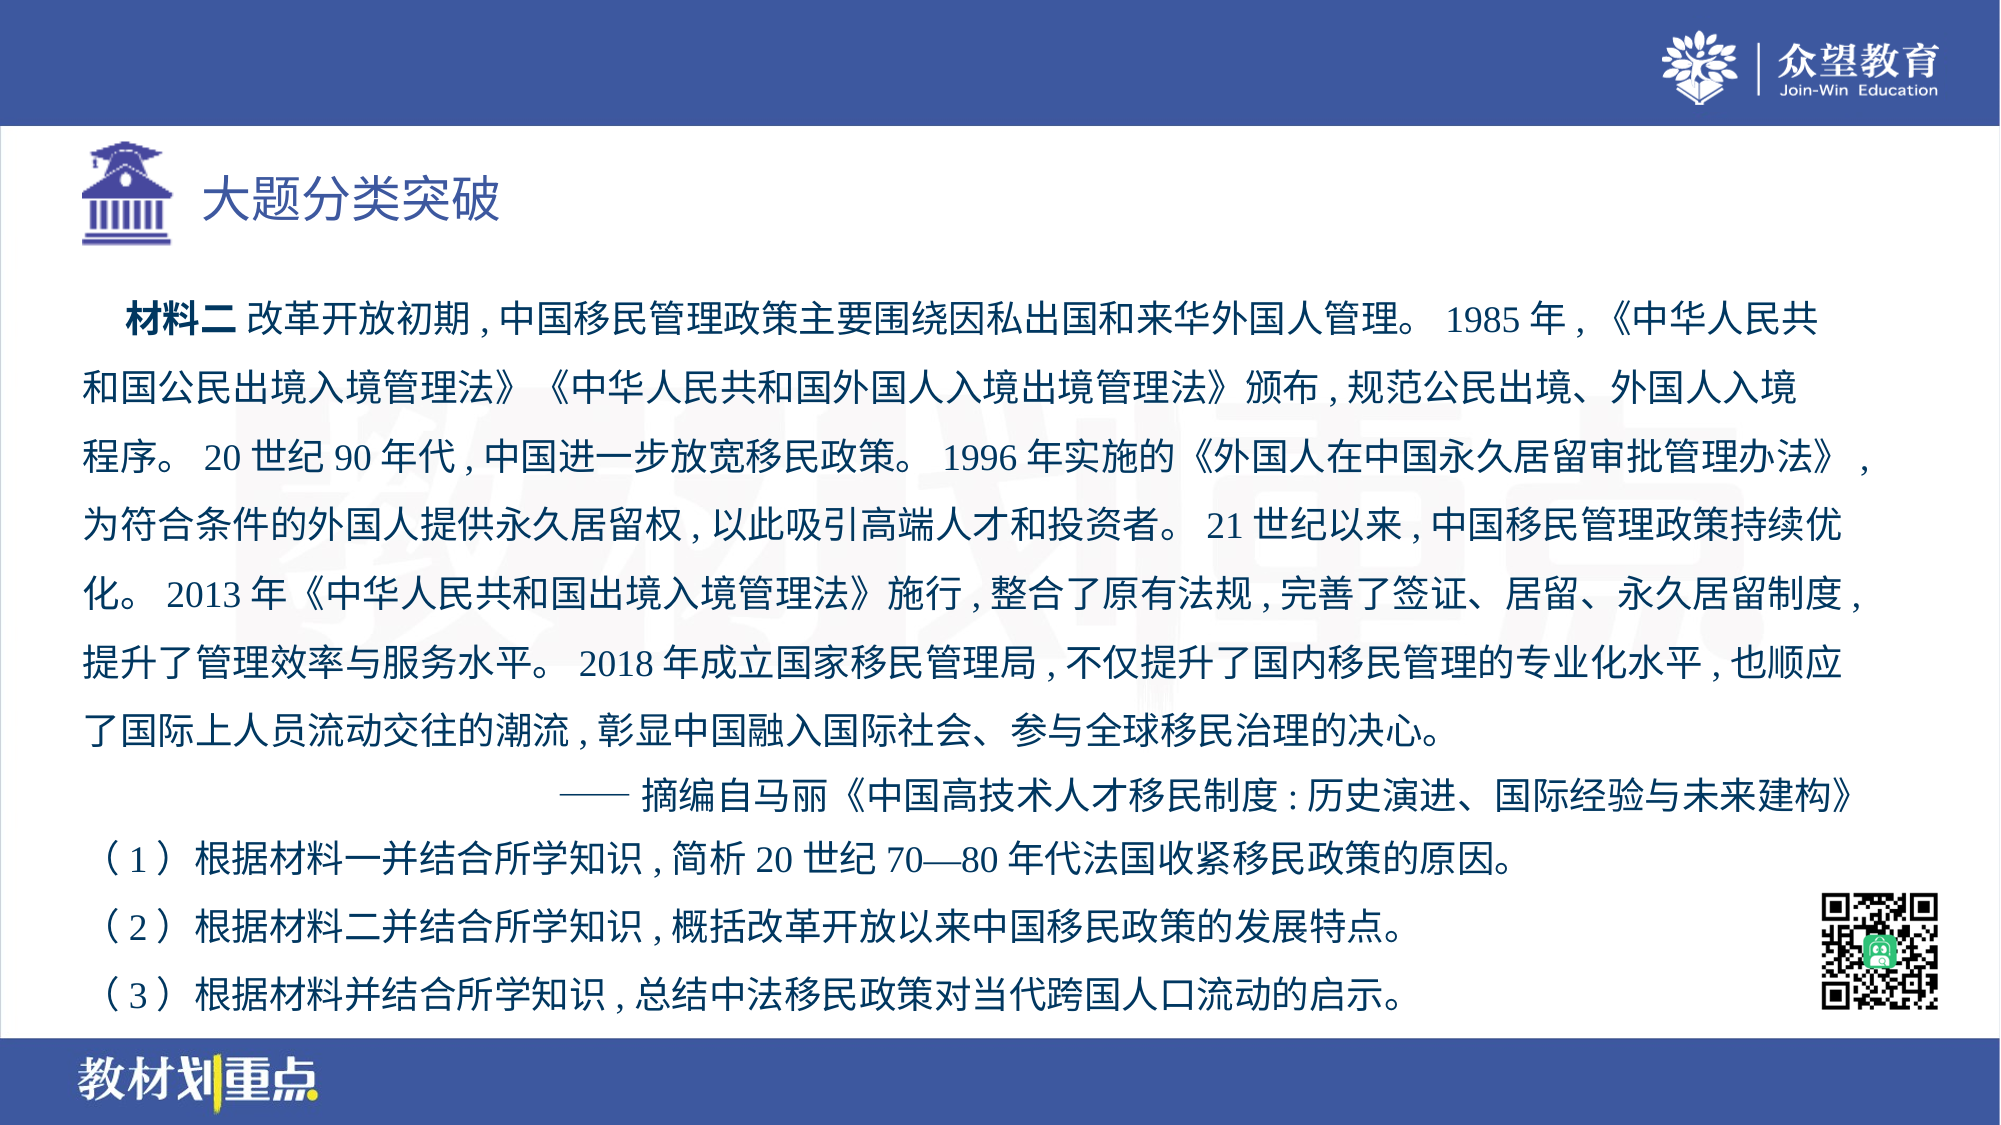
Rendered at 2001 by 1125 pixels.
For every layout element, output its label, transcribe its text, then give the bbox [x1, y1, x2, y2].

text_box （1）根据材料一并结合所学知识,简析20世纪70—80年代法国收紧移民政策的原因。 [82, 812, 1817, 873]
text_box 材料二 改革开放初期,中国移民管理政策主要围绕因私出国和来华外国人管理。1985年,《中华人民共 和国公民出境入境管理法》《中华人民共和国外国人入境出境管理法》颁布,规范公民出境、外国人入境 程序。20世纪90年代,中国进一步放宽移民政策。1996年实施的《外国人在中国永久居留审批管理办法》, 为符合条件的外国人提供永久居留权,以此吸引高端人才和投资者。21世纪以来,中国移民管理政策持续优 化。2013年《中华人民共和国出境入境管理法》施行,整合了原有法规,完善了签证、居留、永久居留制度, 提升了管理效率与服务水平。2018年成立国家移民管理局,不仅提升了国内移民管理的专业化水平,也顺应 了国际上人员流动交往的潮流,彰显中国融入国际社会、参与全球移民治理的决心。 ——摘编自马丽《中国高技术人才移民制度:历史演进、国际经验与未来建构》 [82, 271, 1817, 811]
text_box （2）根据材料二并结合所学知识,概括改革开放以来中国移民政策的发展特点。 [82, 880, 1817, 941]
picture [0, 0, 2000, 1125]
text_box （3）根据材料并结合所学知识,总结中法移民政策对当代跨国人口流动的启示。 [82, 949, 1817, 1009]
